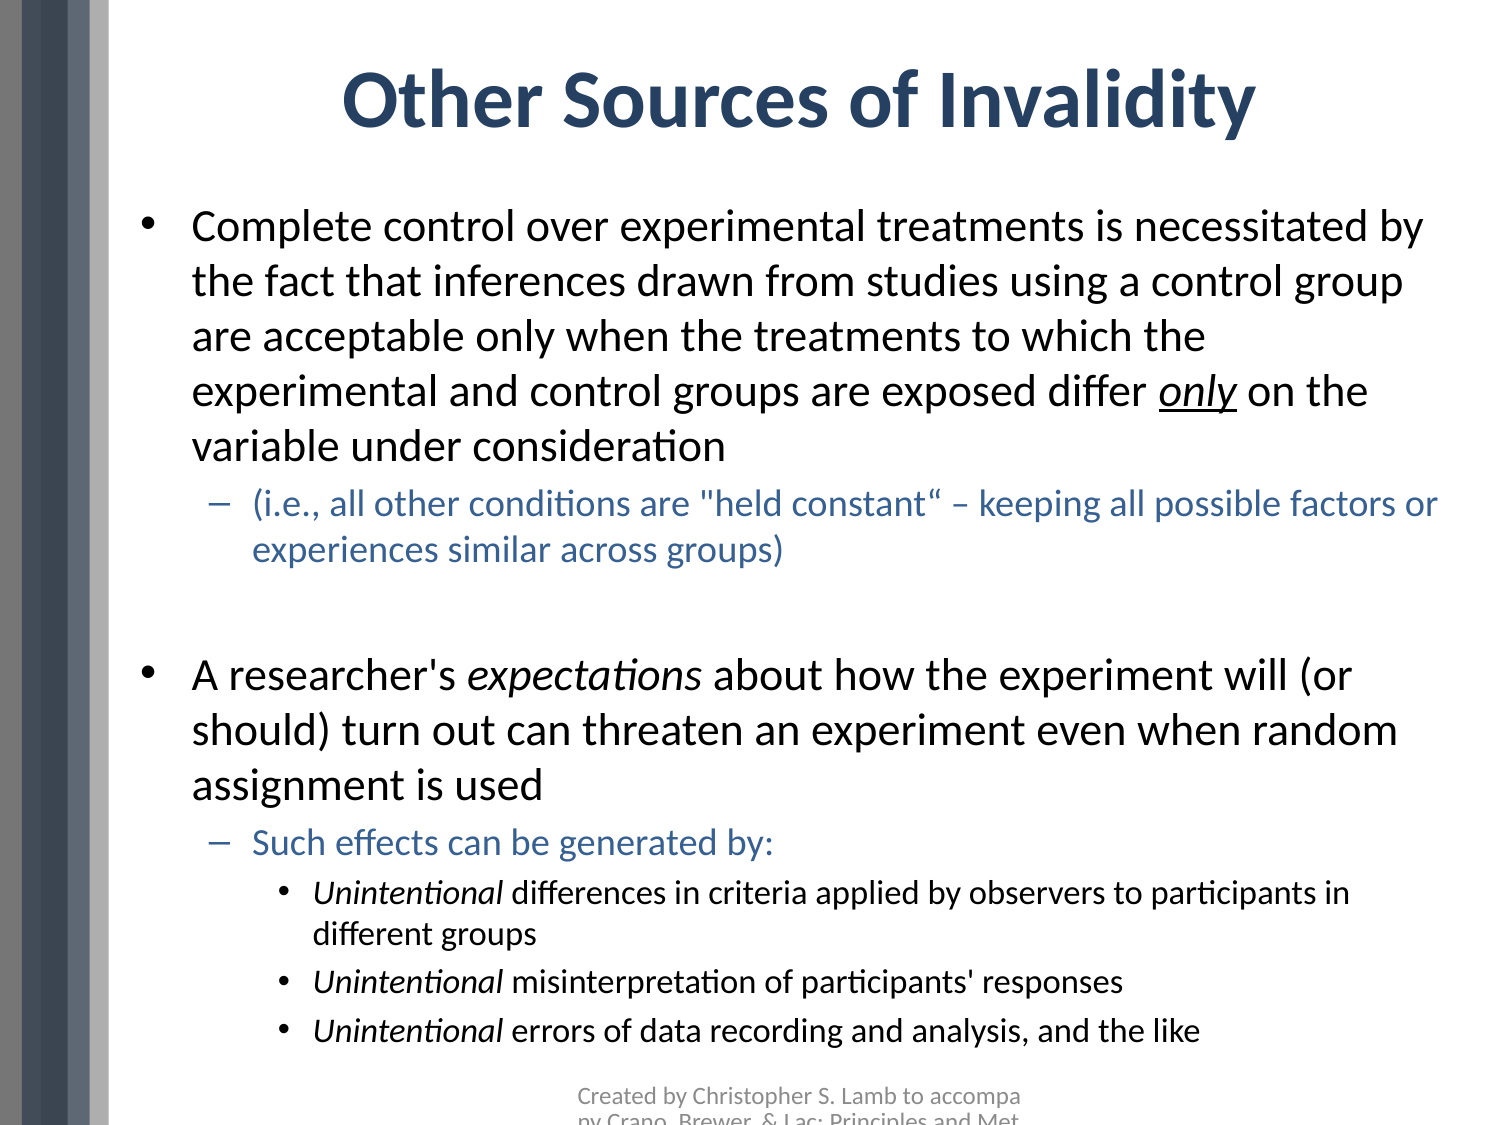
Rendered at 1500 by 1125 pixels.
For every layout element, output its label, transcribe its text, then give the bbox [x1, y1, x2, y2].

list Complete control over experimental treatments is necessitated by the fact that inferences drawn from studies using a control group are acceptable only when the treatments to which the experimental and control groups are exposed differ only on the variable under consideration (i.e., all other conditions are "held constant“ – keeping all possible factors or experiences similar across groups) A researcher's expectations about how the experiment will (or should) turn out can threaten an experiment even when random assignment is used Such effects can be generated by: Unintentional differences in criteria applied by observers to participants in different groups Unintentional misinterpretation of participants' responses Unintentional errors of data recording and analysis, and the like [125, 187, 1475, 1063]
footer Created by Christopher S. Lamb to accompany Crano, Brewer, & Lac: Principles and Methods of Social Research, 3rd Edition, 2015, Routledge/Taylor & Francis [562, 1065, 1038, 1125]
title Other Sources of Invalidity [125, 0, 1475, 187]
